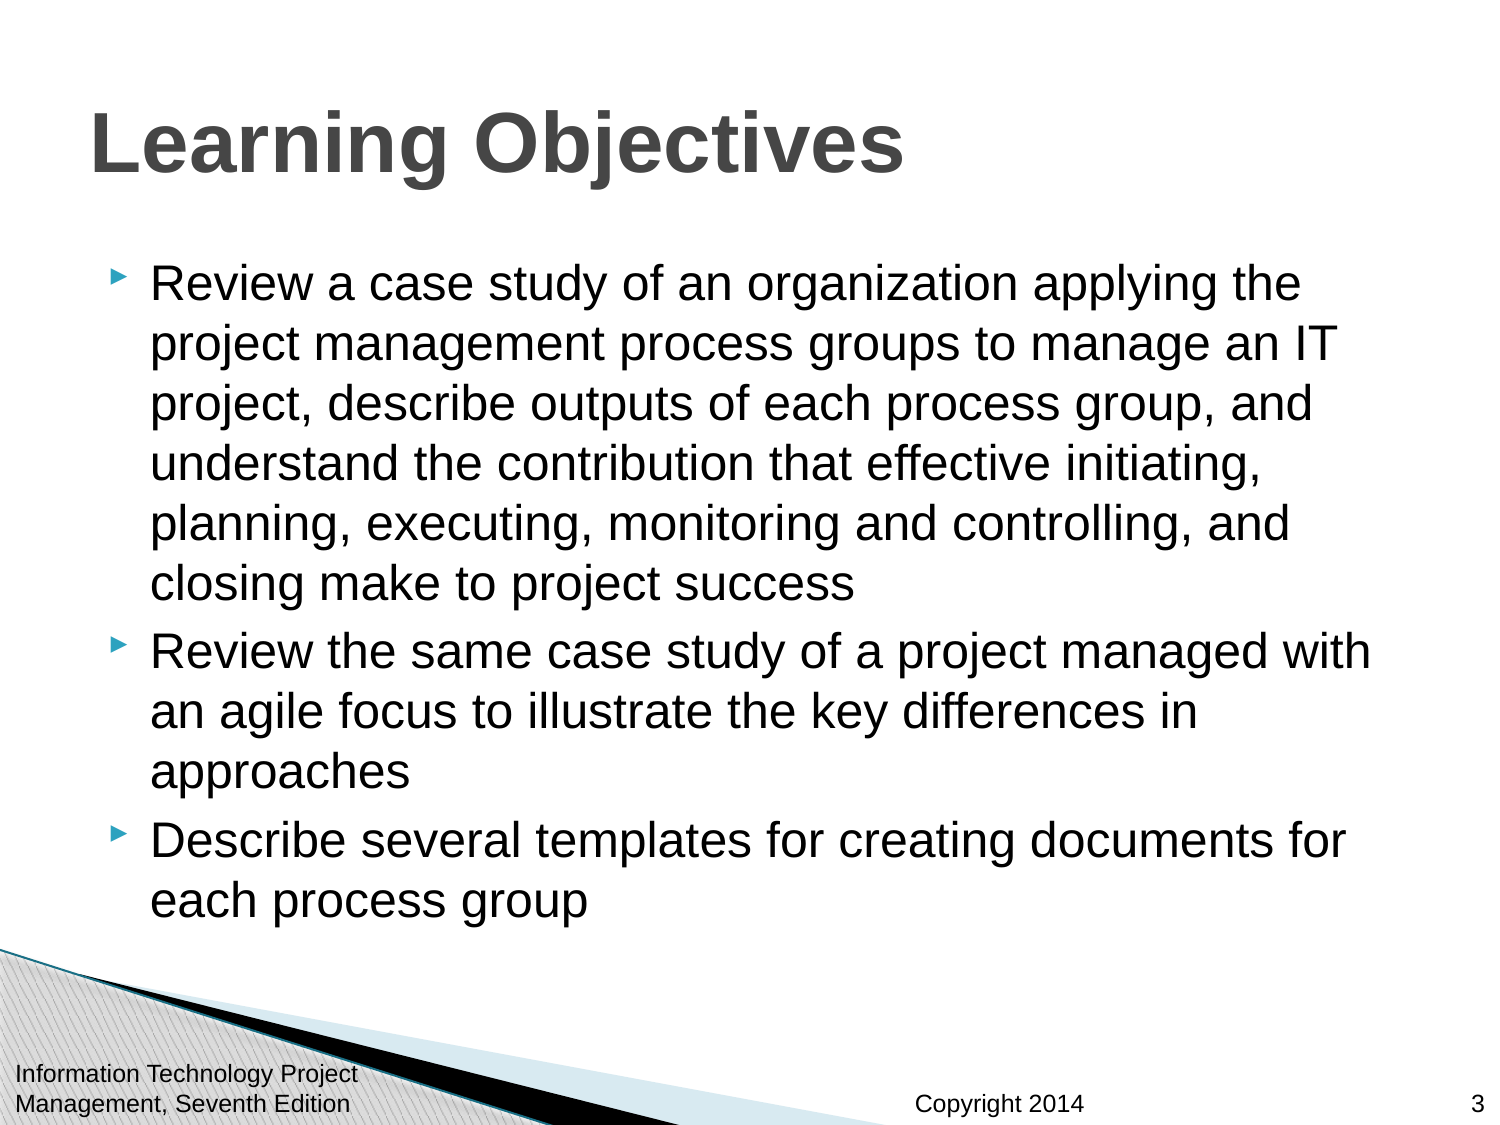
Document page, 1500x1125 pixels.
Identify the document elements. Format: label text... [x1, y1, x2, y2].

title Learning Objectives [75, 45, 1425, 233]
footer Information Technology Project Management, Seventh Edition [0, 1065, 425, 1125]
list Review a case study of an organization applying the project management process groups to manage an IT project, describe outputs of each process group, and understand the contribution that effective initiating, planning, executing, monitoring and controlling, and closing make to project success Review the same case study of a project managed with an agile focus to illustrate the key differences in approaches Describe several templates for creating documents for each process group [74, 242, 1438, 986]
slide_number 3 [1408, 1065, 1500, 1125]
